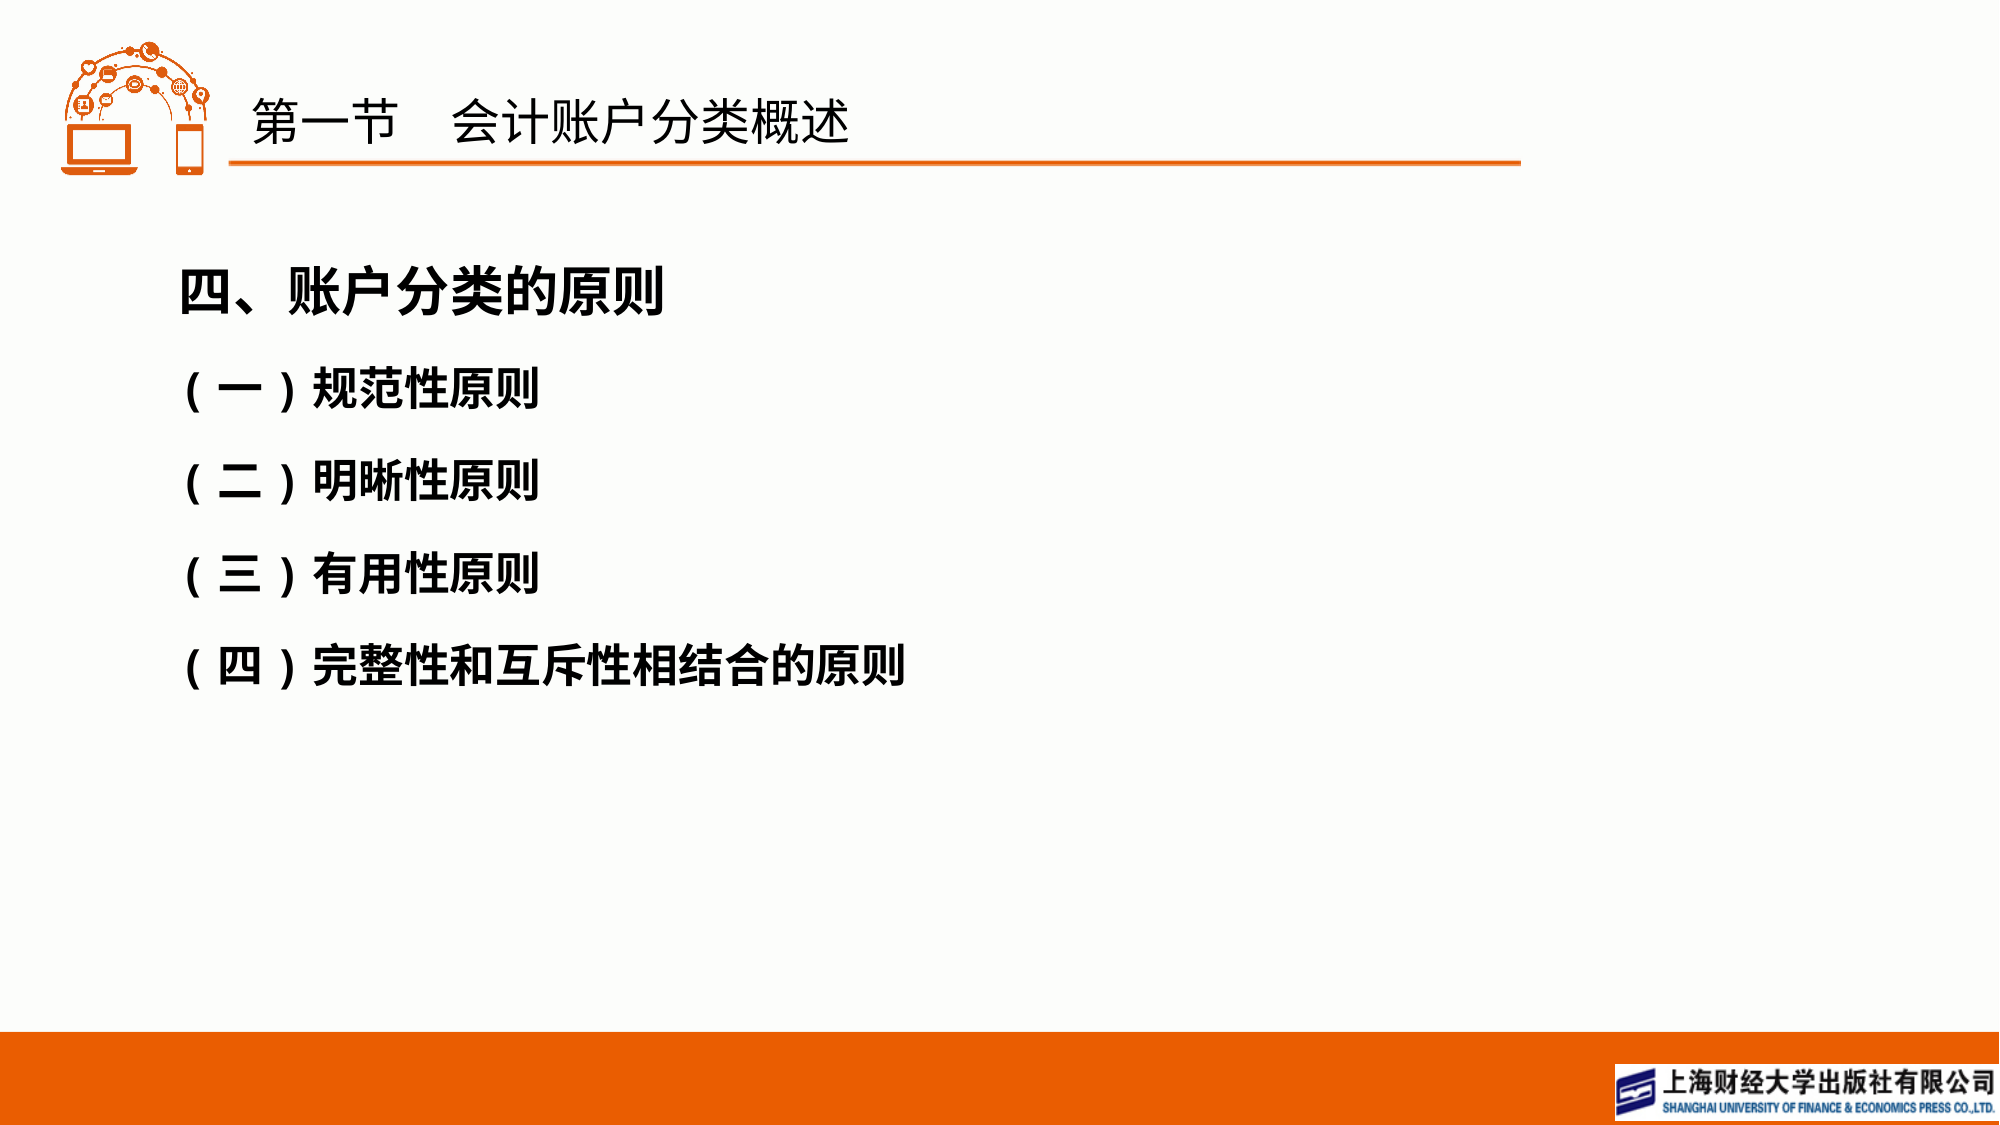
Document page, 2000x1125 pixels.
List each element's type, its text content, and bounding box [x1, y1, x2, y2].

picture [0, 0, 2000, 1125]
title 第一节 会计账户分类概述 [235, 82, 1605, 189]
list 四、账户分类的原则 (一)规范性原则 (二)明晰性原则 (三)有用性原则 (四)完整性和互斥性相结合的原则 [163, 227, 1850, 1049]
